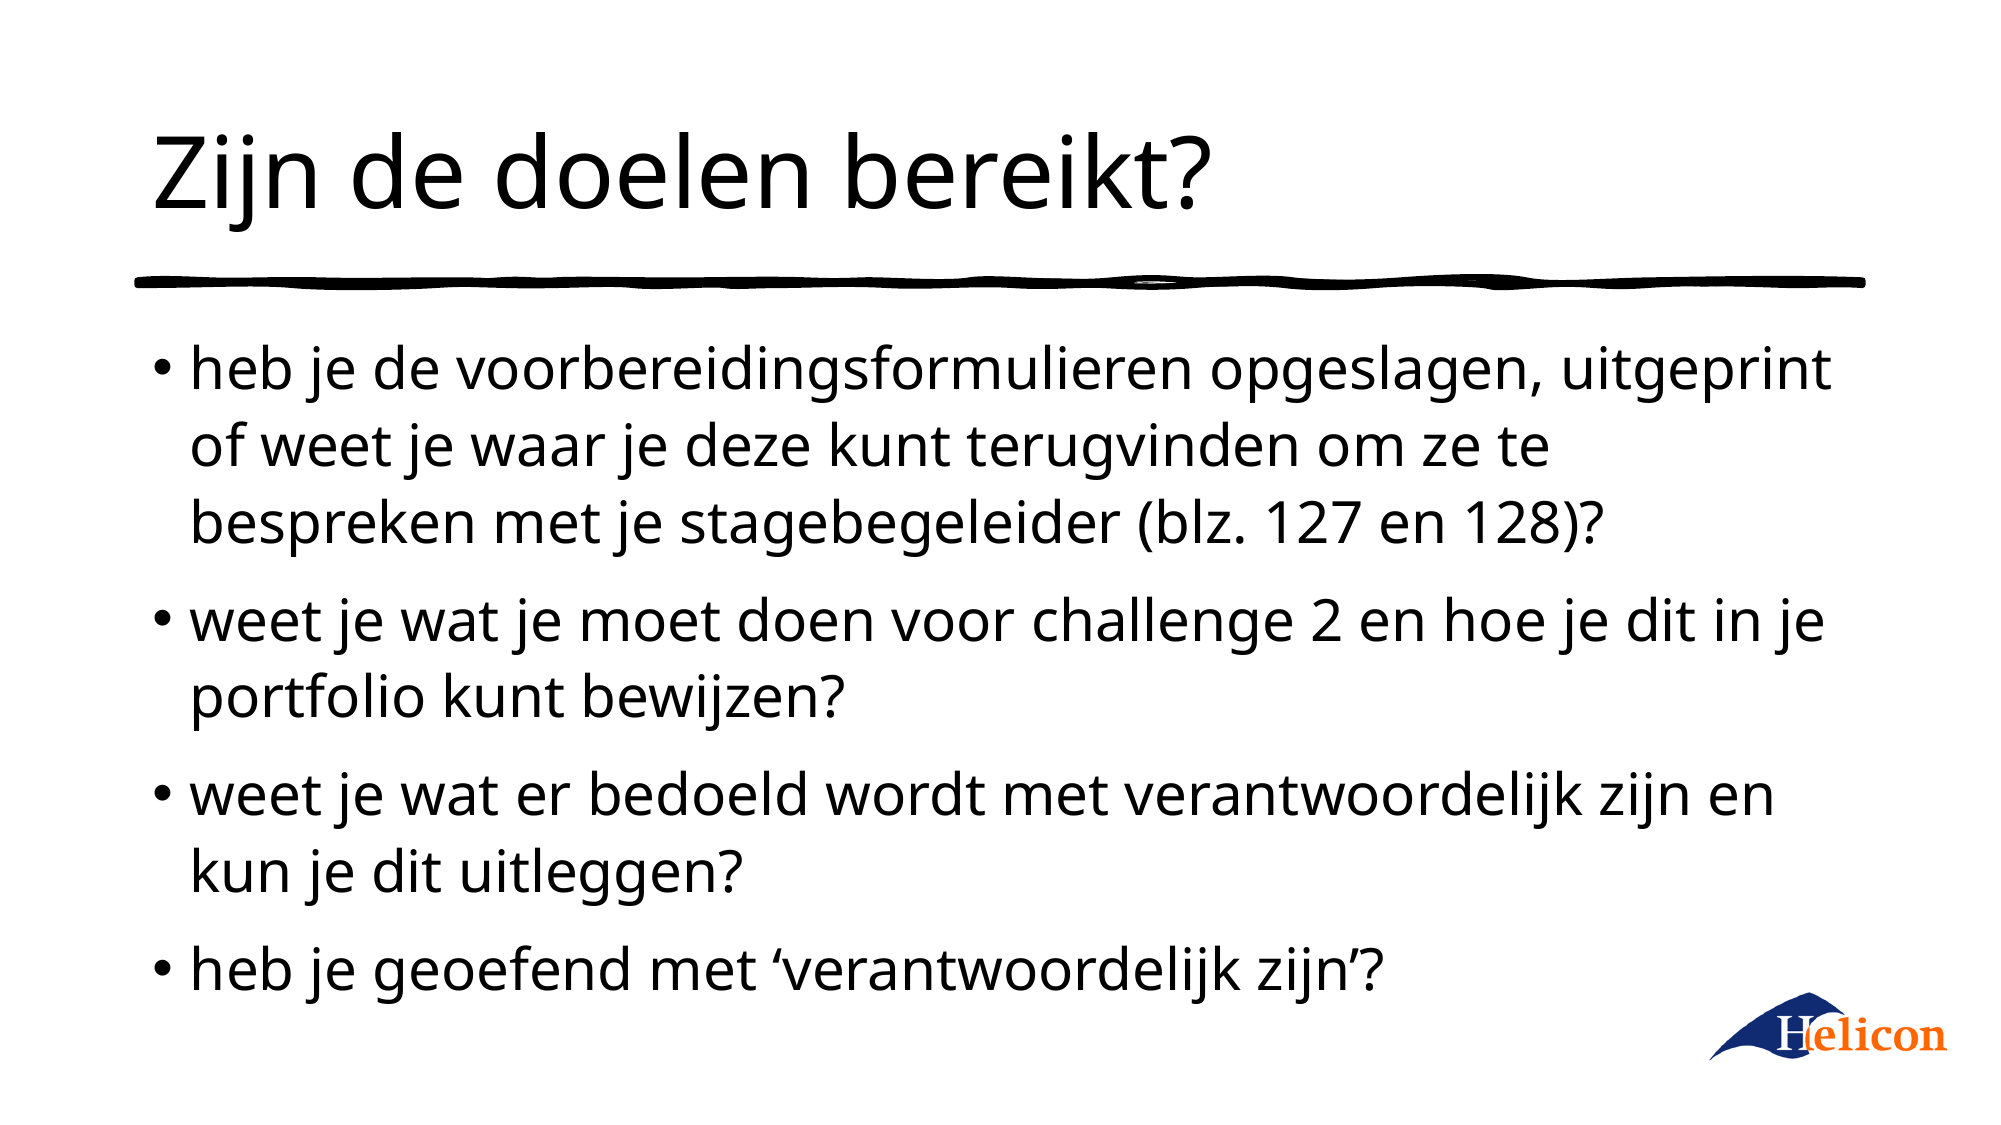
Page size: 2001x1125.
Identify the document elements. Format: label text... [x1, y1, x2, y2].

title Zijn de doelen bereikt? [137, 59, 1863, 278]
list heb je de voorbereidingsformulieren opgeslagen, uitgeprint of weet je waar je deze kunt terugvinden om ze te bespreken met je stagebegeleider (blz. 127 en 128)? weet je wat je moet doen voor challenge 2 en hoe je dit in je portfolio kunt bewijzen? weet je wat er bedoeld wordt met verantwoordelijk zijn en kun je dit uitleggen? heb je geoefend met ‘verantwoordelijk zijn’? [137, 316, 1863, 1014]
picture [1671, 952, 2000, 1125]
